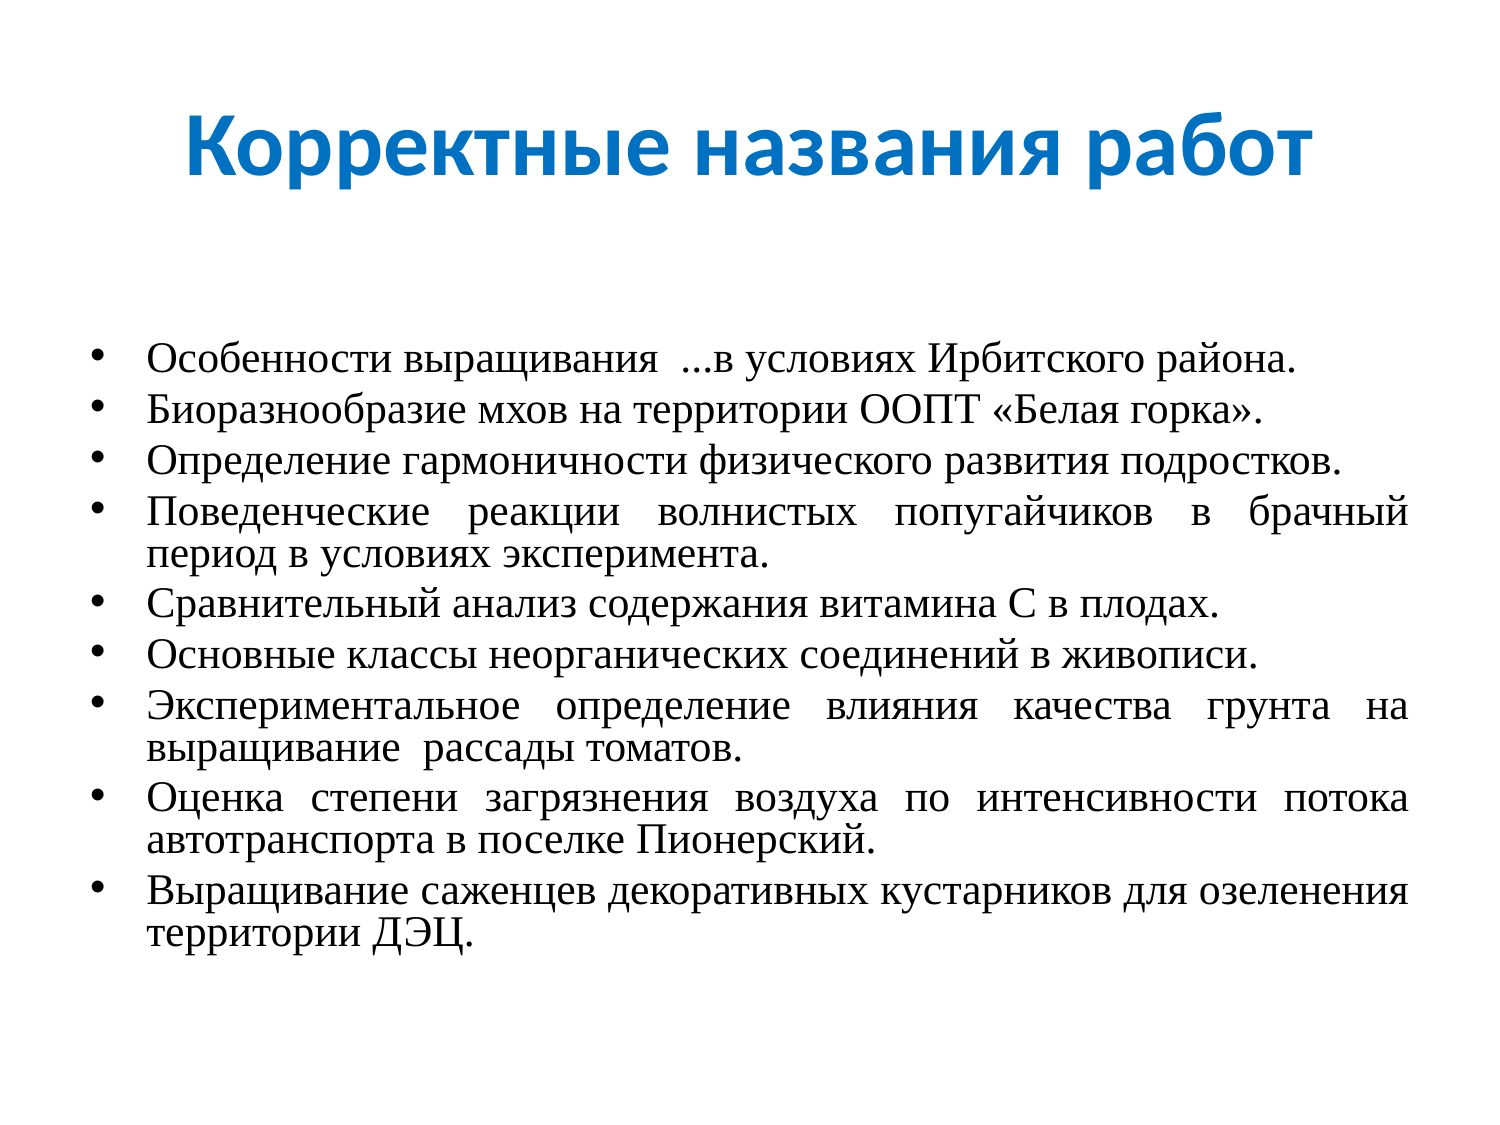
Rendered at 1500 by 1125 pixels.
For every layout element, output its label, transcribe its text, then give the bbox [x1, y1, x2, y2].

list Особенности выращивания ...в условиях Ирбитского района. Биоразнообразие мхов на территории ООПТ «Белая горка». Определение гармоничности физического развития подростков. Поведенческие реакции волнистых попугайчиков в брачный период в условиях эксперимента. Сравнительный анализ содержания витамина С в плодах. Основные классы неорганических соединений в живописи. Экспериментальное определение влияния качества грунта на выращивание рассады томатов. Оценка степени загрязнения воздуха по интенсивности потока автотранспорта в поселке Пионерский. Выращивание саженцев декоративных кустарников для озеленения территории ДЭЦ. [75, 262, 1425, 1005]
title Корректные названия работ [75, 45, 1425, 233]
